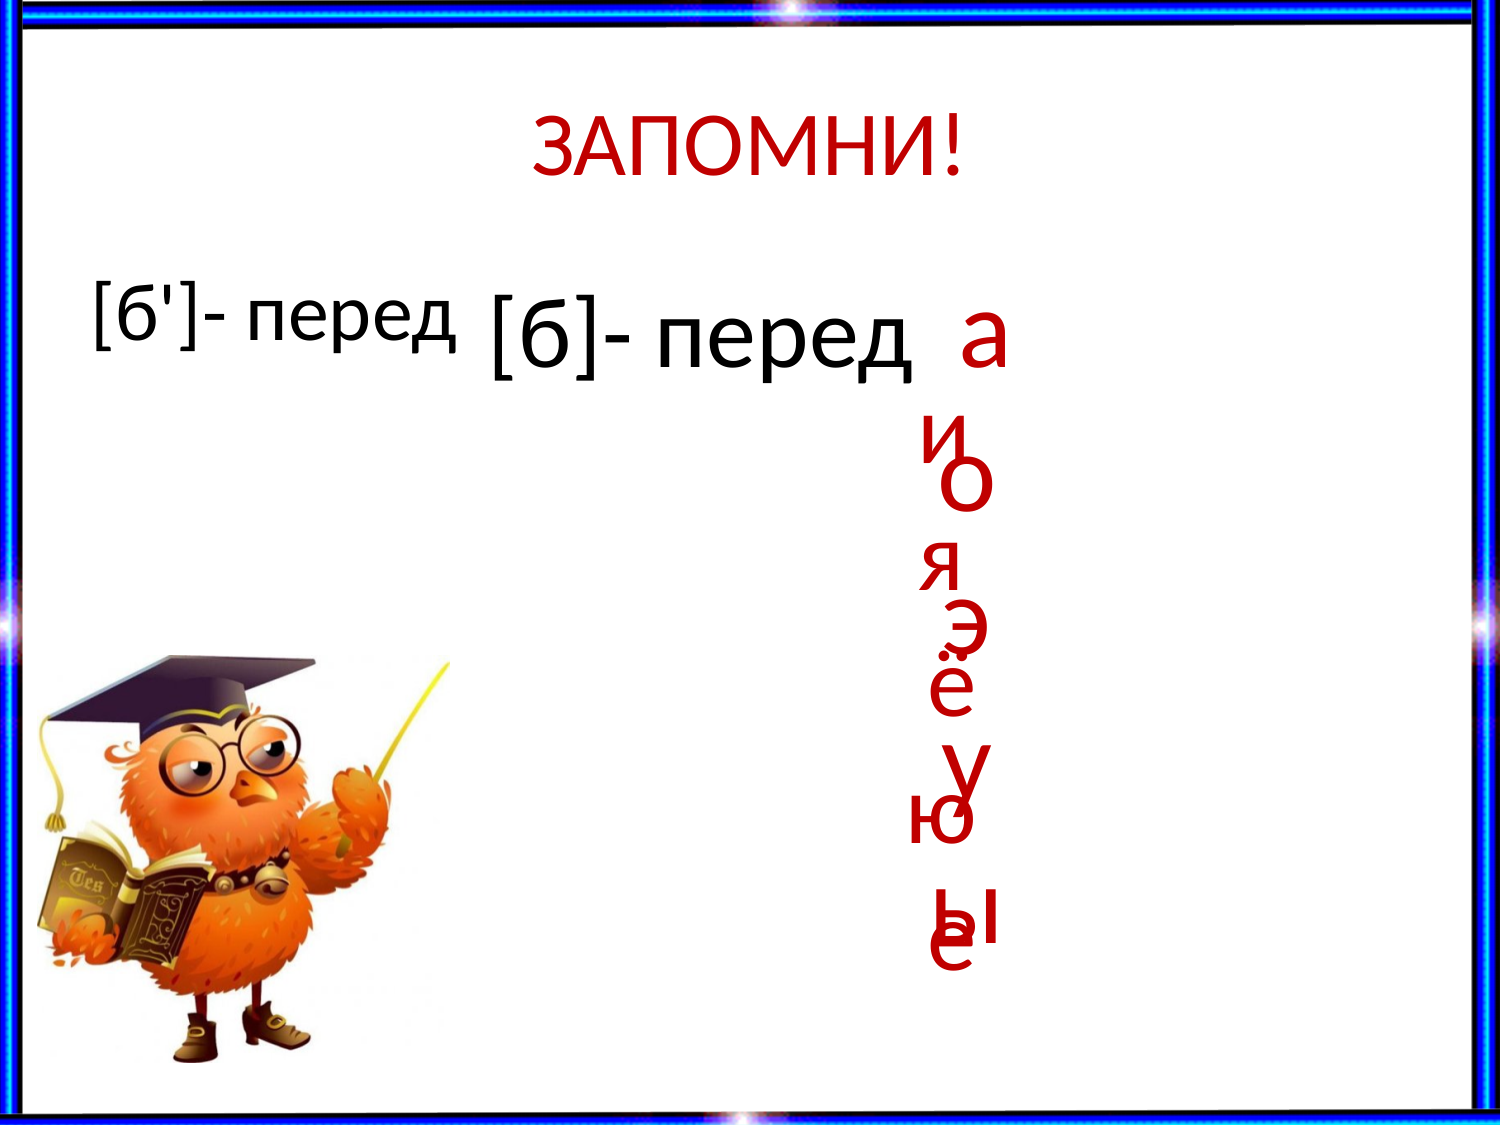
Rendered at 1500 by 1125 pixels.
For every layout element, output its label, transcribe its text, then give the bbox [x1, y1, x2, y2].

list [б']- перед и я ё ю е [75, 641, 1425, 1005]
title ЗАПОМНИ! [75, 45, 1425, 233]
picture [0, 0, 1500, 1125]
picture [37, 655, 451, 1063]
list [б']- перед и я ё ю е [75, 262, 1425, 600]
